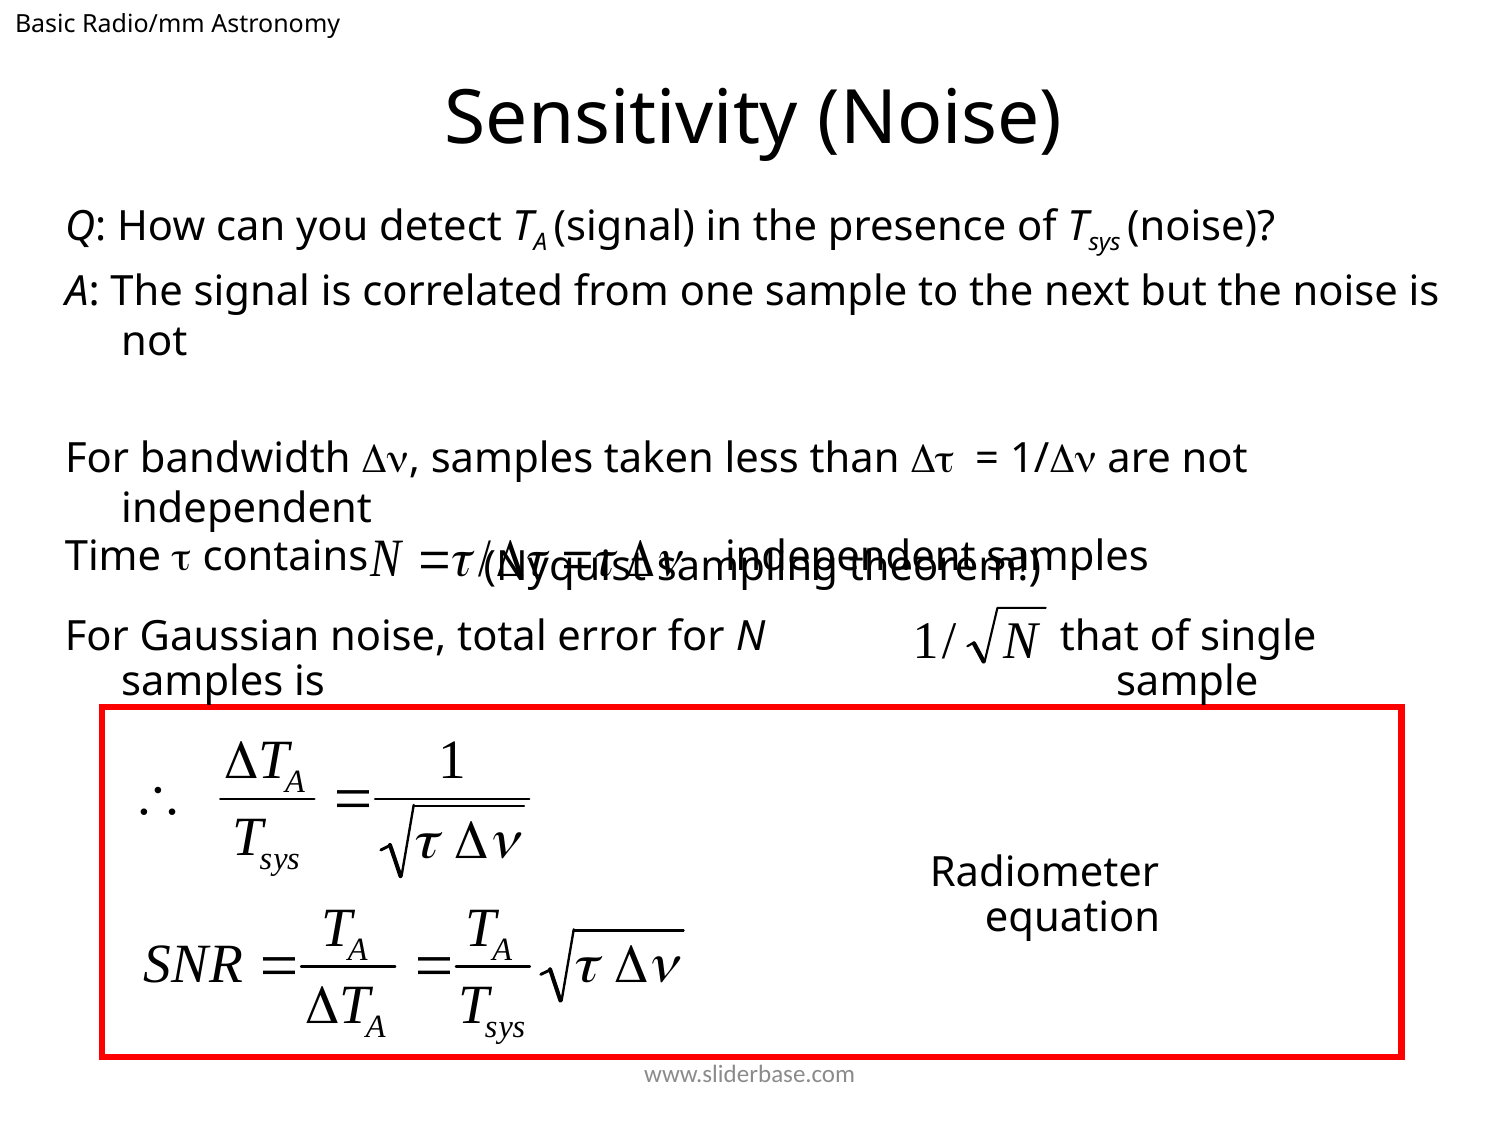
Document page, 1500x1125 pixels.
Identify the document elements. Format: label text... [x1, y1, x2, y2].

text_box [49, 596, 1452, 677]
text_box Basic Radio/mm Astronomy [0, 0, 382, 75]
text_box Sensitivity (Noise) [78, 20, 1429, 208]
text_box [101, 706, 1402, 1058]
footer www.sliderbase.com [512, 1065, 988, 1103]
list Q: How can you detect TA (signal) in the presence of Tsys (noise)? A: The signal is correlated from one sample to the next but the noise is not For bandwidth Dn, samples taken less than Dt = 1/Dn are not independent (Nyquist sampling theorem!) [50, 191, 1475, 528]
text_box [49, 526, 1276, 596]
